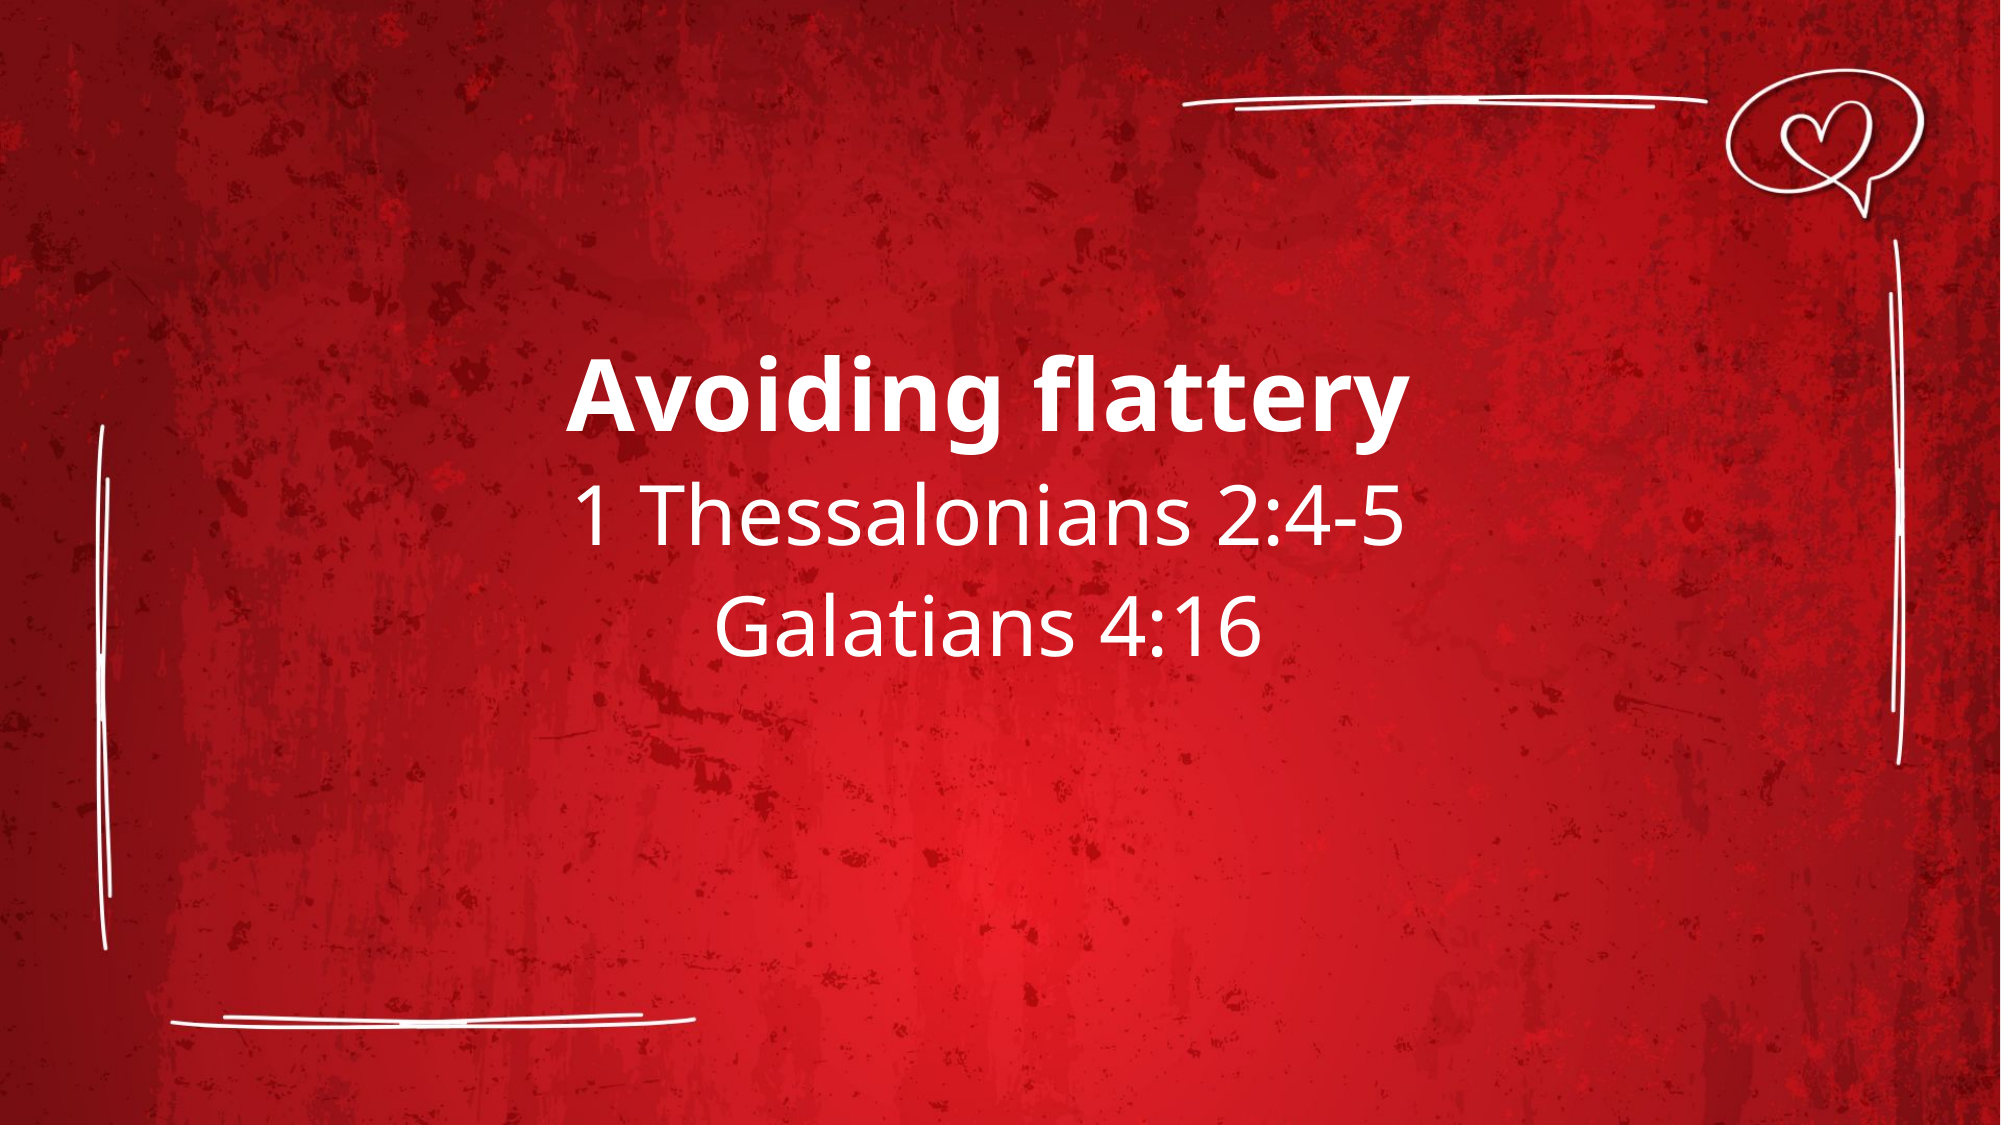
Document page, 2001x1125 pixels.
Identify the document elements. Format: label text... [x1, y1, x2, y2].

list Avoiding flattery 1 Thessalonians 2:4-5 Galatians 4:16 [145, 148, 1833, 971]
picture [0, 0, 2001, 1125]
